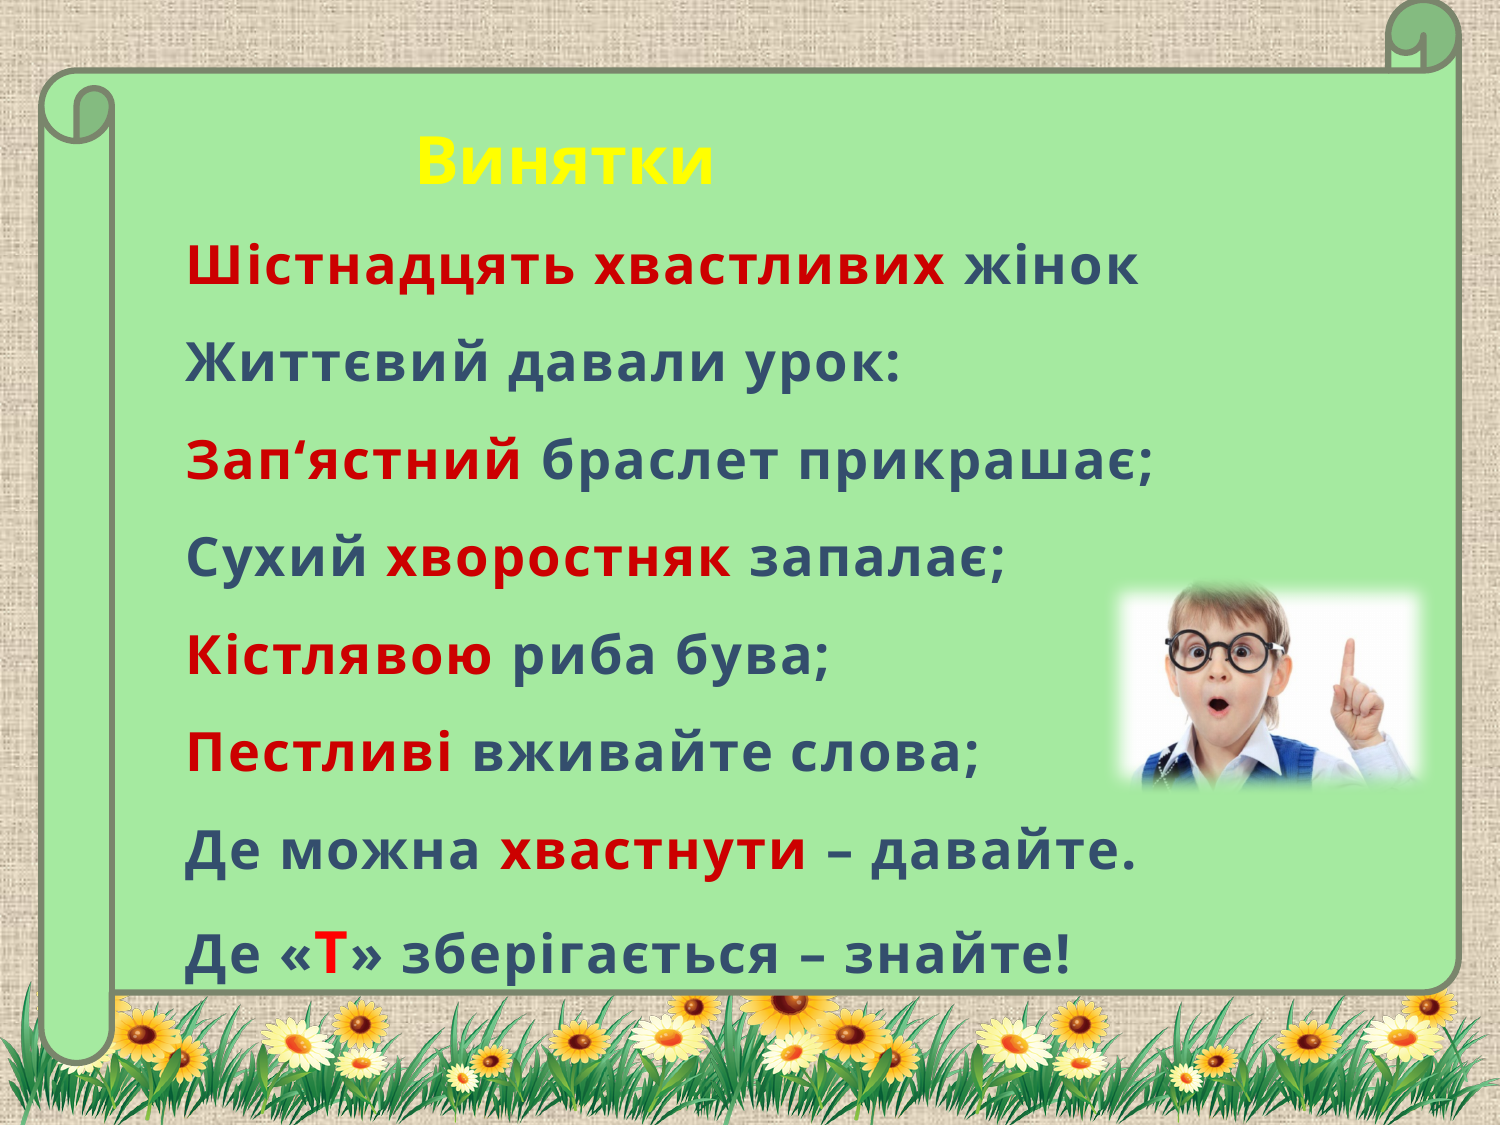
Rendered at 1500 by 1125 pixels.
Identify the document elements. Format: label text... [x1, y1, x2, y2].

picture [0, 0, 1500, 1125]
picture [1103, 576, 1437, 794]
text_box Винятки Шістнадцять хвастливих жінок Життєвий давали урок: Зап‘ястний браслет прикрашає; Сухий хворостняк запалає; Кістлявою риба бува; Пестливі вживайте слова; Де можна хвастнути – давайте. Де «Т» зберігається – знайте! [38, 0, 1462, 948]
